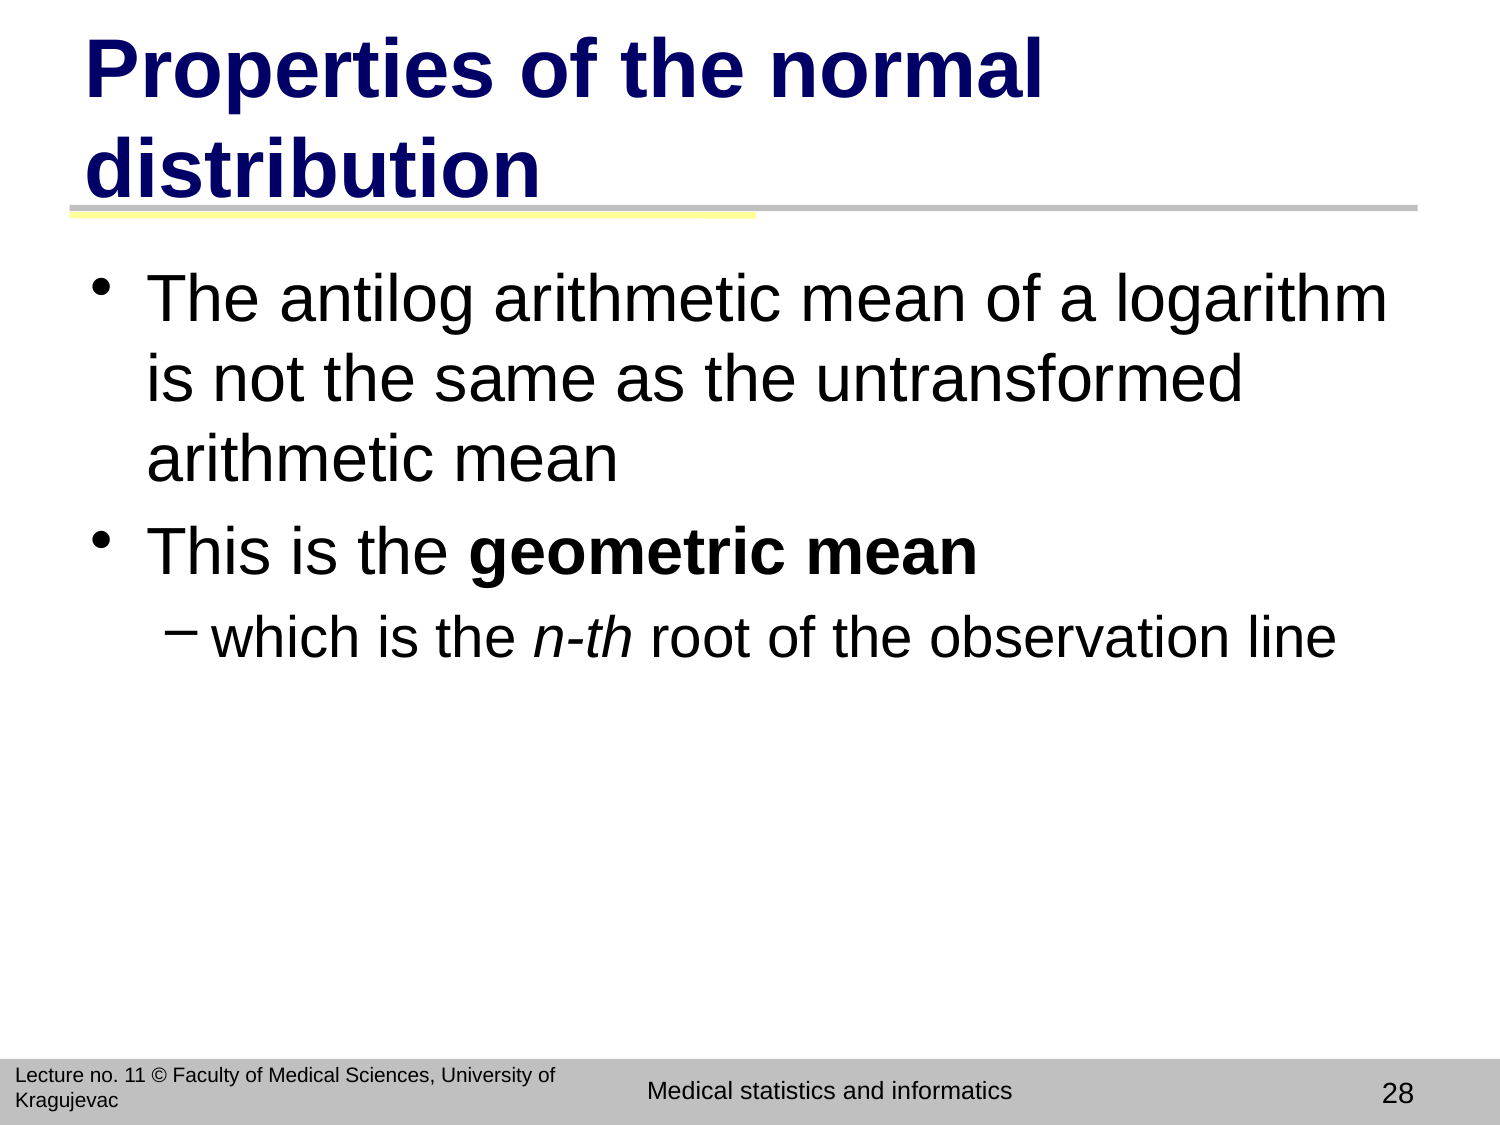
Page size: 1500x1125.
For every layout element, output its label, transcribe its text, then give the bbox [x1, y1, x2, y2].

title Properties of the normal distribution [69, 19, 1426, 208]
slide_number Lecture no. 11 © Faculty of Medical Sciences, University of Kragujevac [0, 1053, 612, 1108]
list The antilog arithmetic mean of a logarithm is not the same as the untransformed arithmetic mean This is the geometric mean which is the n-th root of the observation line [74, 246, 1426, 1023]
footer Medical statistics and informatics [512, 1066, 1149, 1125]
slide_number 28 [1163, 1066, 1430, 1125]
